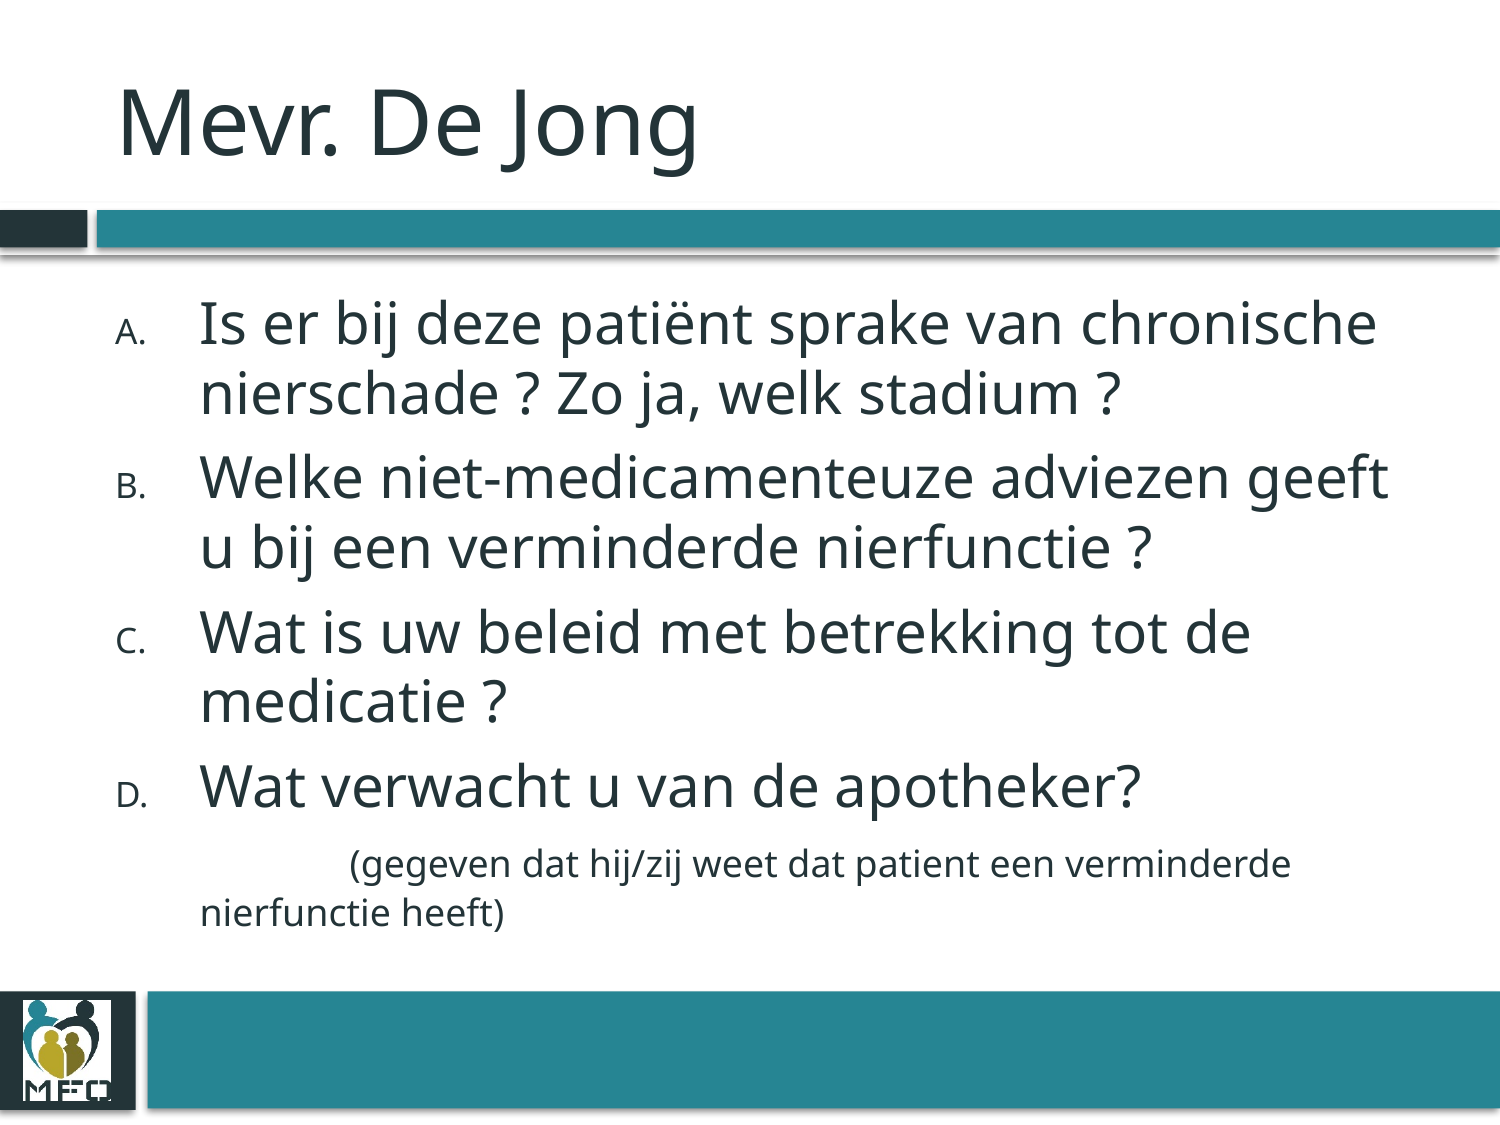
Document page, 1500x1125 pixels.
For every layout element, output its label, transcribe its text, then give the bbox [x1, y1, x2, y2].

picture [23, 1000, 111, 1101]
list Is er bij deze patiënt sprake van chronische nierschade ? Zo ja, welk stadium ? Welke niet-medicamenteuze adviezen geeft u bij een verminderde nierfunctie ? Wat is uw beleid met betrekking tot de medicatie ? Wat verwacht u van de apotheker? (gegeven dat hij/zij weet dat patient een verminderde nierfunctie heeft) [100, 278, 1438, 953]
title Mevr. De Jong [100, 37, 1438, 200]
